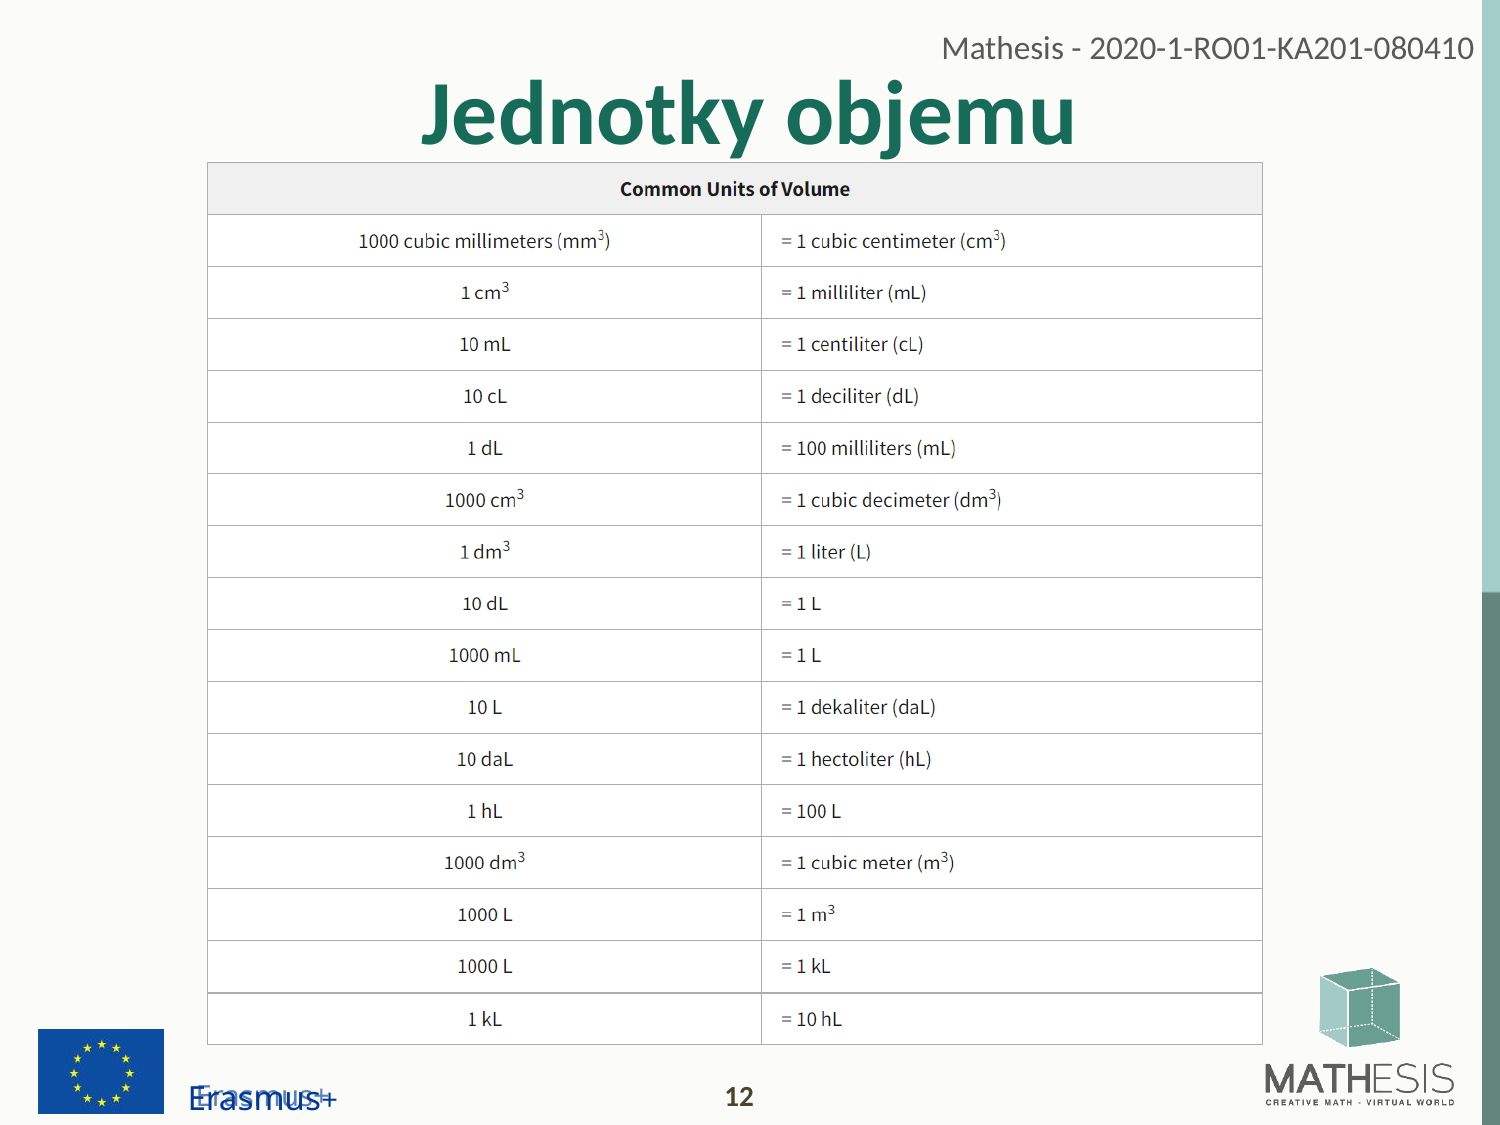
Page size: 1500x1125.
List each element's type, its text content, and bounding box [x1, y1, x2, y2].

picture [38, 1029, 164, 1114]
title Jednotky objemu [75, 45, 1425, 233]
picture [206, 160, 1263, 1045]
